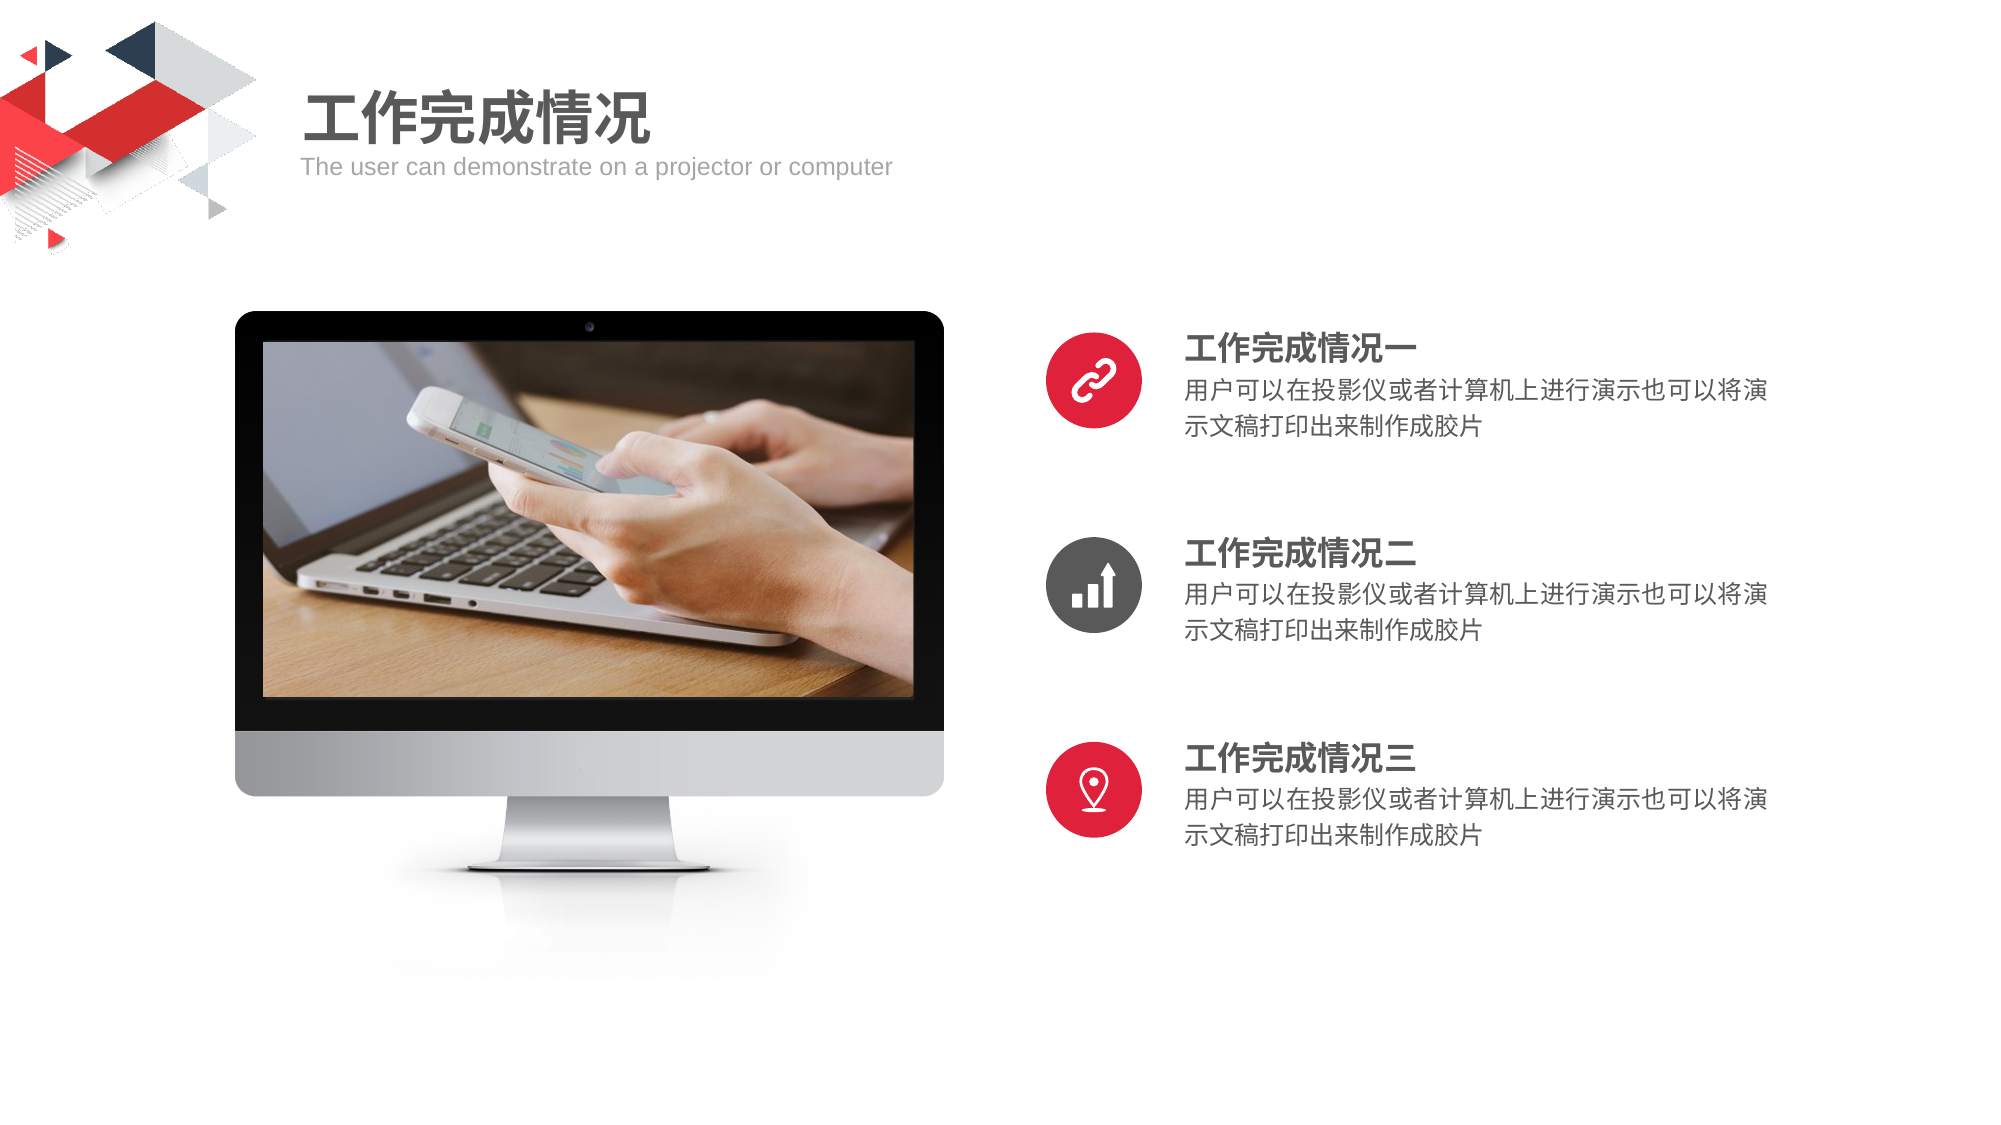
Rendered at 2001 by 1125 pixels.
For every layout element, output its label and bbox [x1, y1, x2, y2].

text_box [1045, 311, 1784, 449]
text_box [1045, 721, 1784, 859]
text_box [285, 73, 1116, 189]
picture [0, 21, 982, 1001]
text_box [1045, 516, 1784, 654]
